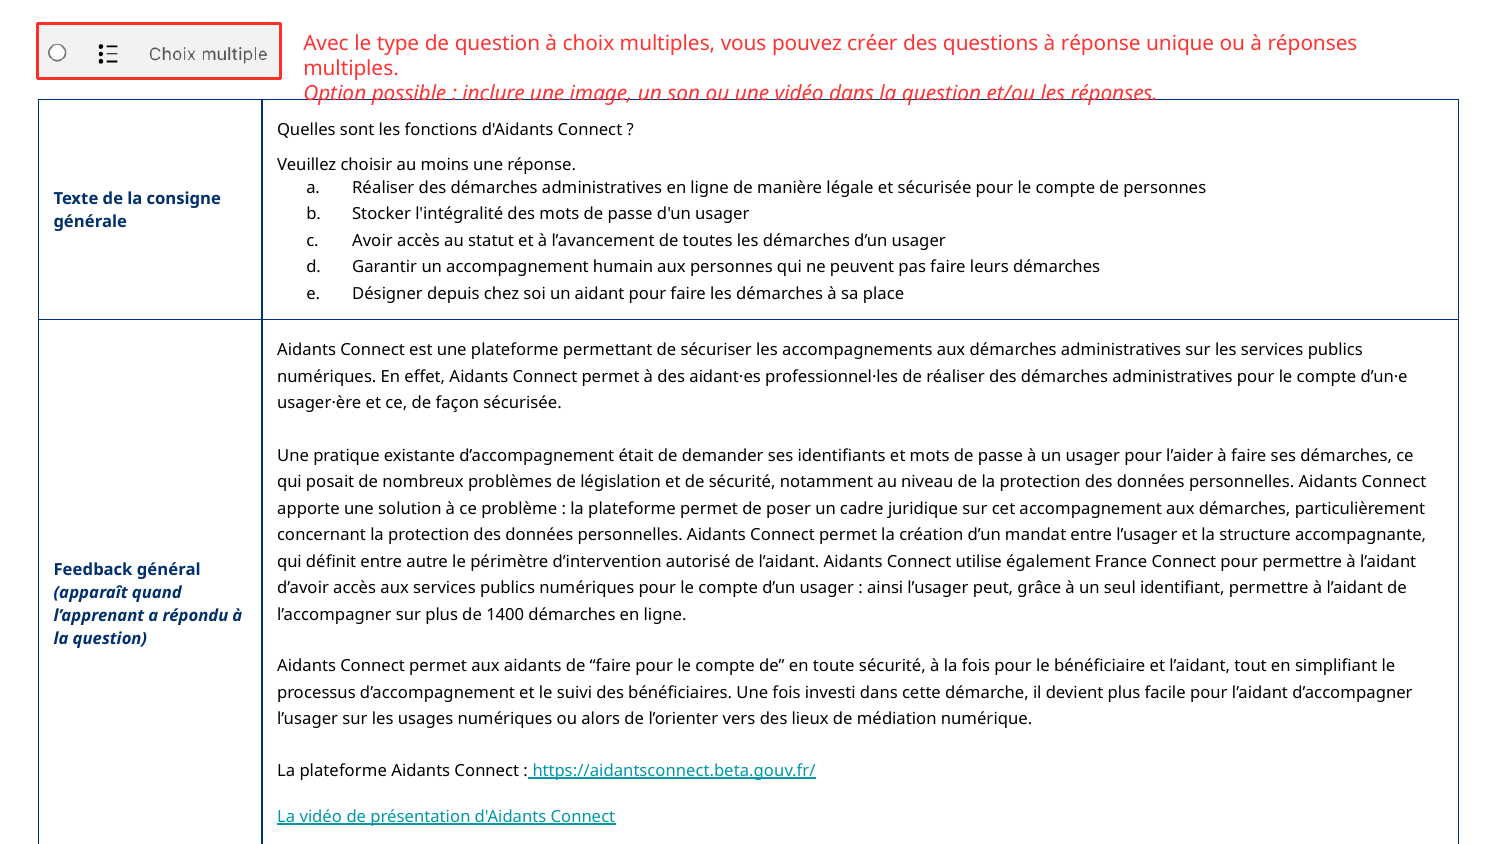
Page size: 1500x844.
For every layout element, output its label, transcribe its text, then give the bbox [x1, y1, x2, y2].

picture [38, 25, 279, 78]
table_cell Aidants Connect est une plateforme permettant de sécuriser les accompagnements aux démarches administratives sur les services publics numériques. En effet, Aidants Connect permet à des aidant·es professionnel·les de réaliser des démarches administratives pour le compte d’un·e usager·ère et ce, de façon sécurisée. Une pratique existante d’accompagnement était de demander ses identifiants et mots de passe à un usager pour l’aider à faire ses démarches, ce qui posait de nombreux problèmes de législation et de sécurité, notamment au niveau de la protection des données personnelles. Aidants Connect apporte une solution à ce problème : la plateforme permet de poser un cadre juridique sur cet accompagnement aux démarches, particulièrement concernant la protection des données personnelles. Aidants Connect permet la création d’un mandat entre l’usager et la structure accompagnante, qui définit entre autre le périmètre d’intervention autorisé de l’aidant. Aidants Connect utilise également France Connect pour permettre à l’aidant d’avoir accès aux services publics numériques pour le compte d’un usager : ainsi l’usager peut, grâce à un seul identifiant, permettre à l’aidant de l’accompagner sur plus de 1400 démarches en ligne. Aidants Connect permet aux aidants de “faire pour le compte de” en toute sécurité, à la fois pour le bénéficiaire et l’aidant, tout en simplifiant le processus d’accompagnement et le suivi des bénéficiaires. Une fois investi dans cette démarche, il devient plus facile pour l’aidant d’accompagner l’usager sur les usages numériques ou alors de l’orienter vers des lieux de médiation numérique. La plateforme Aidants Connect : https://aidantsconnect.beta.gouv.fr/ La vidéo de présentation d'Aidants Connect Fiche "Aidants Connect c'est quoi ?" [263, 320, 1458, 844]
table_cell Feedback général (apparaît quand l’apprenant a répondu à la question) [39, 320, 261, 844]
text_box Avec le type de question à choix multiples, vous pouvez créer des questions à réponse unique ou à réponses multiples. Option possible : inclure une image, un son ou une vidéo dans la question et/ou les réponses. [288, 14, 1459, 106]
table_header Texte de la consigne générale [39, 100, 261, 319]
table_header Quelles sont les fonctions d'Aidants Connect ? Veuillez choisir au moins une réponse. Réaliser des démarches administratives en ligne de manière légale et sécurisée pour le compte de personnes Stocker l'intégralité des mots de passe d'un usager Avoir accès au statut et à l’avancement de toutes les démarches d’un usager Garantir un accompagnement humain aux personnes qui ne peuvent pas faire leurs démarches Désigner depuis chez soi un aidant pour faire les démarches à sa place [263, 100, 1458, 319]
